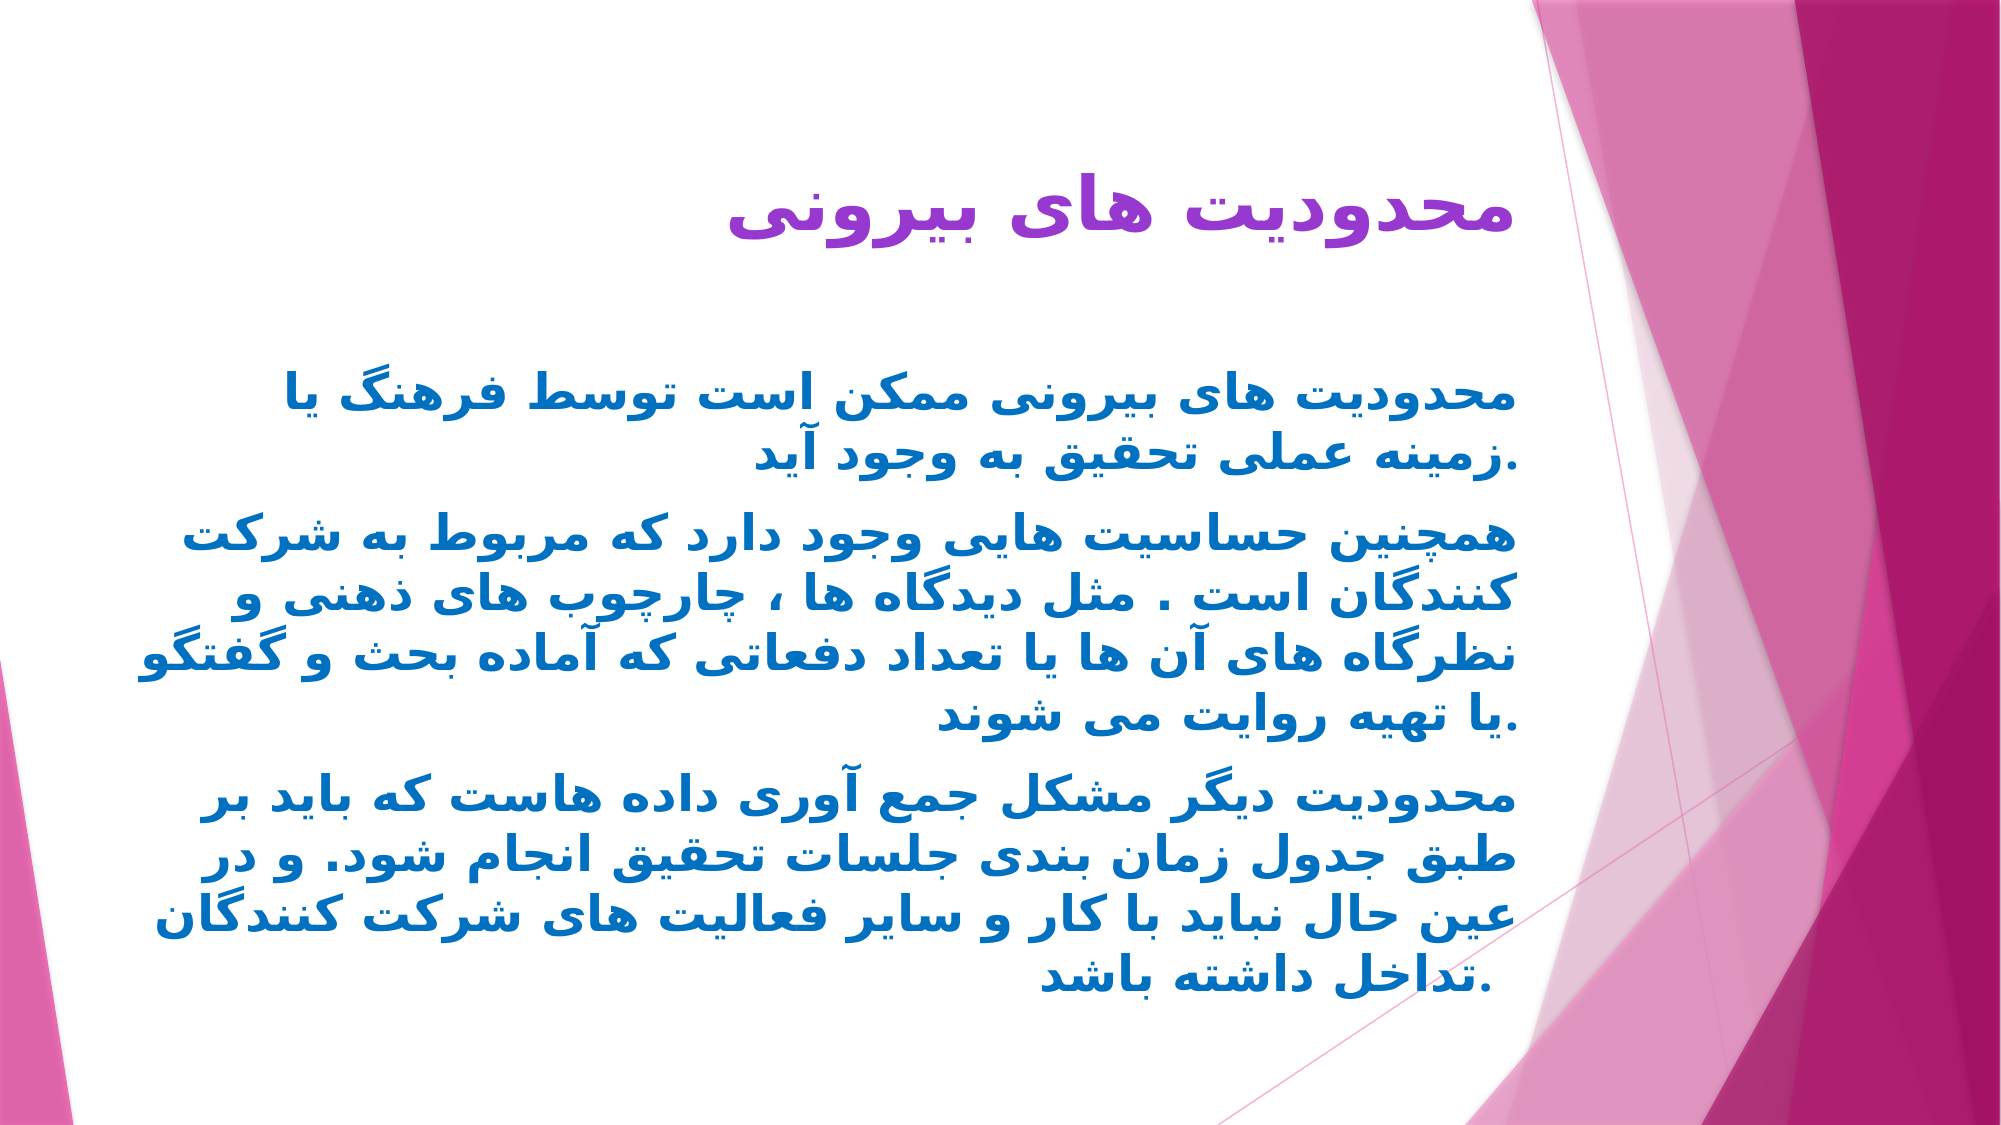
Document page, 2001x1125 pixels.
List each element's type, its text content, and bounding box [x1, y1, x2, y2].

list محدودیت های بیرونی ممکن است توسط فرهنگ یا زمینه عملی تحقیق به وجود آید. همچنین حساسیت هایی وجود دارد که مربوط به شرکت کنندگان است . مثل دیدگاه ها ، چارچوب های ذهنی و نظرگاه های آن ها یا تعداد دفعاتی که آماده بحث و گفتگو یا تهیه روایت می شوند. محدودیت دیگر مشکل جمع آوری داده هاست که باید بر طبق جدول زمان بندی جلسات تحقیق انجام شود. و در عین حال نباید با کار و سایر فعالیت های شرکت کنندگان تداخل داشته باشد. [123, 351, 1534, 911]
title محدودیت های بیرونی [123, 90, 1534, 253]
